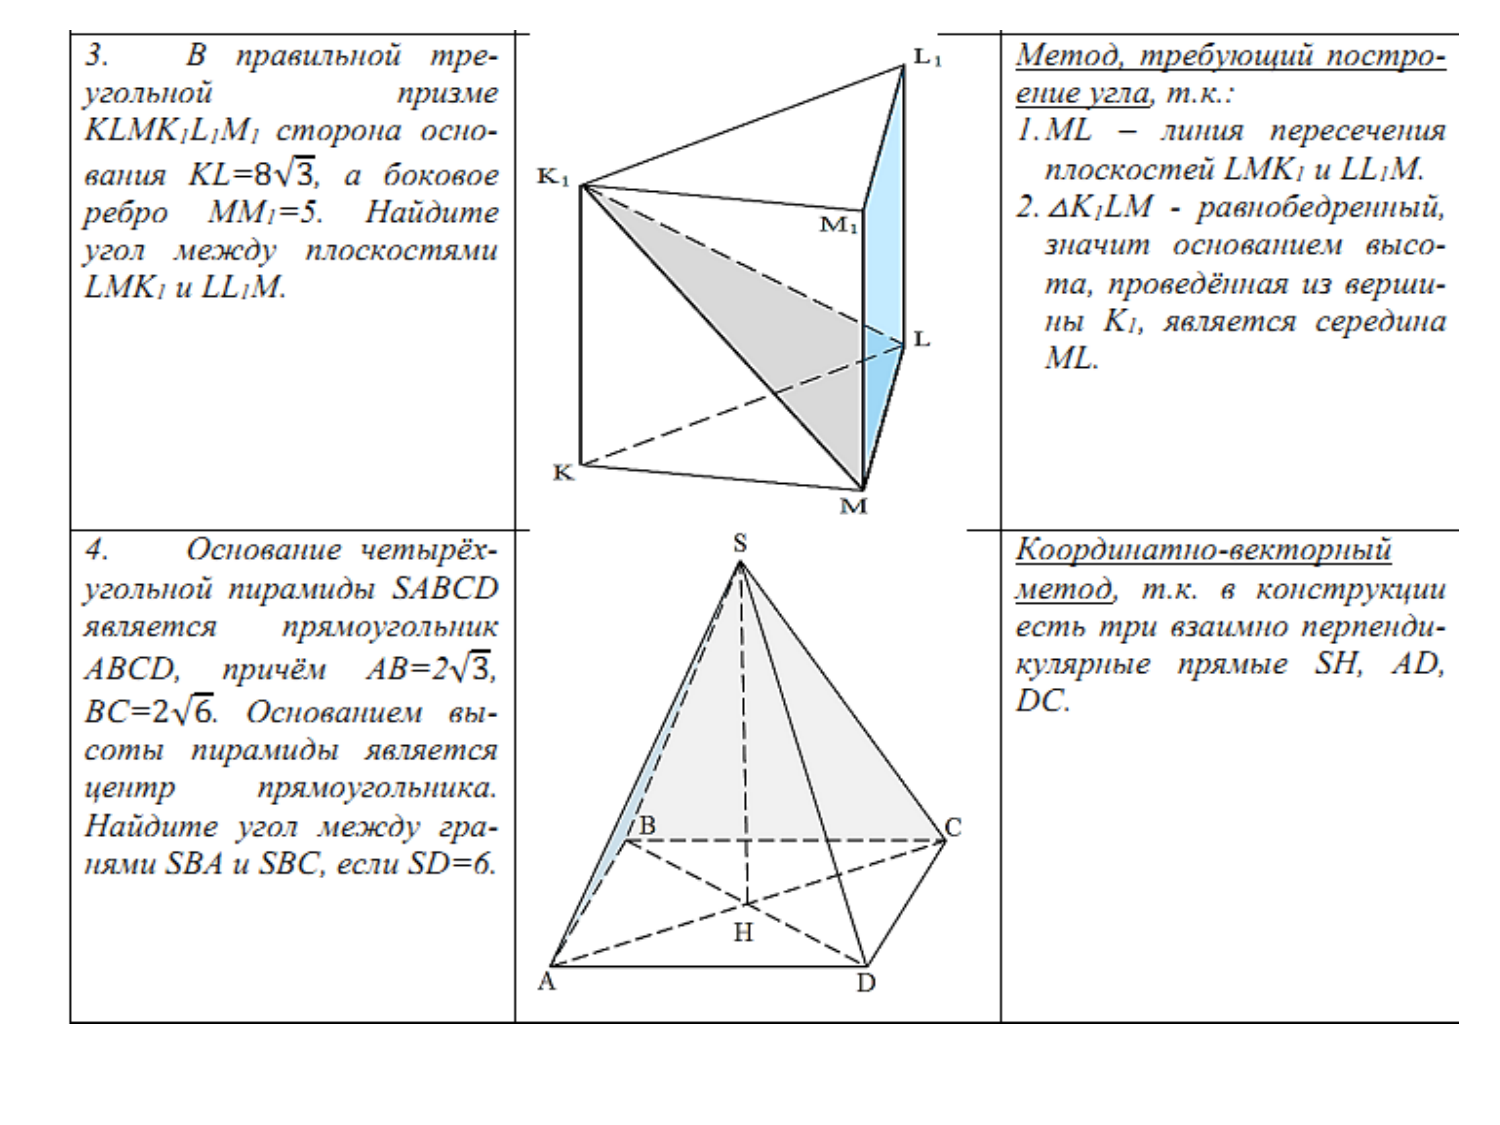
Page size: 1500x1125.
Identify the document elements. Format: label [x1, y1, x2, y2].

picture [64, 30, 1459, 1024]
